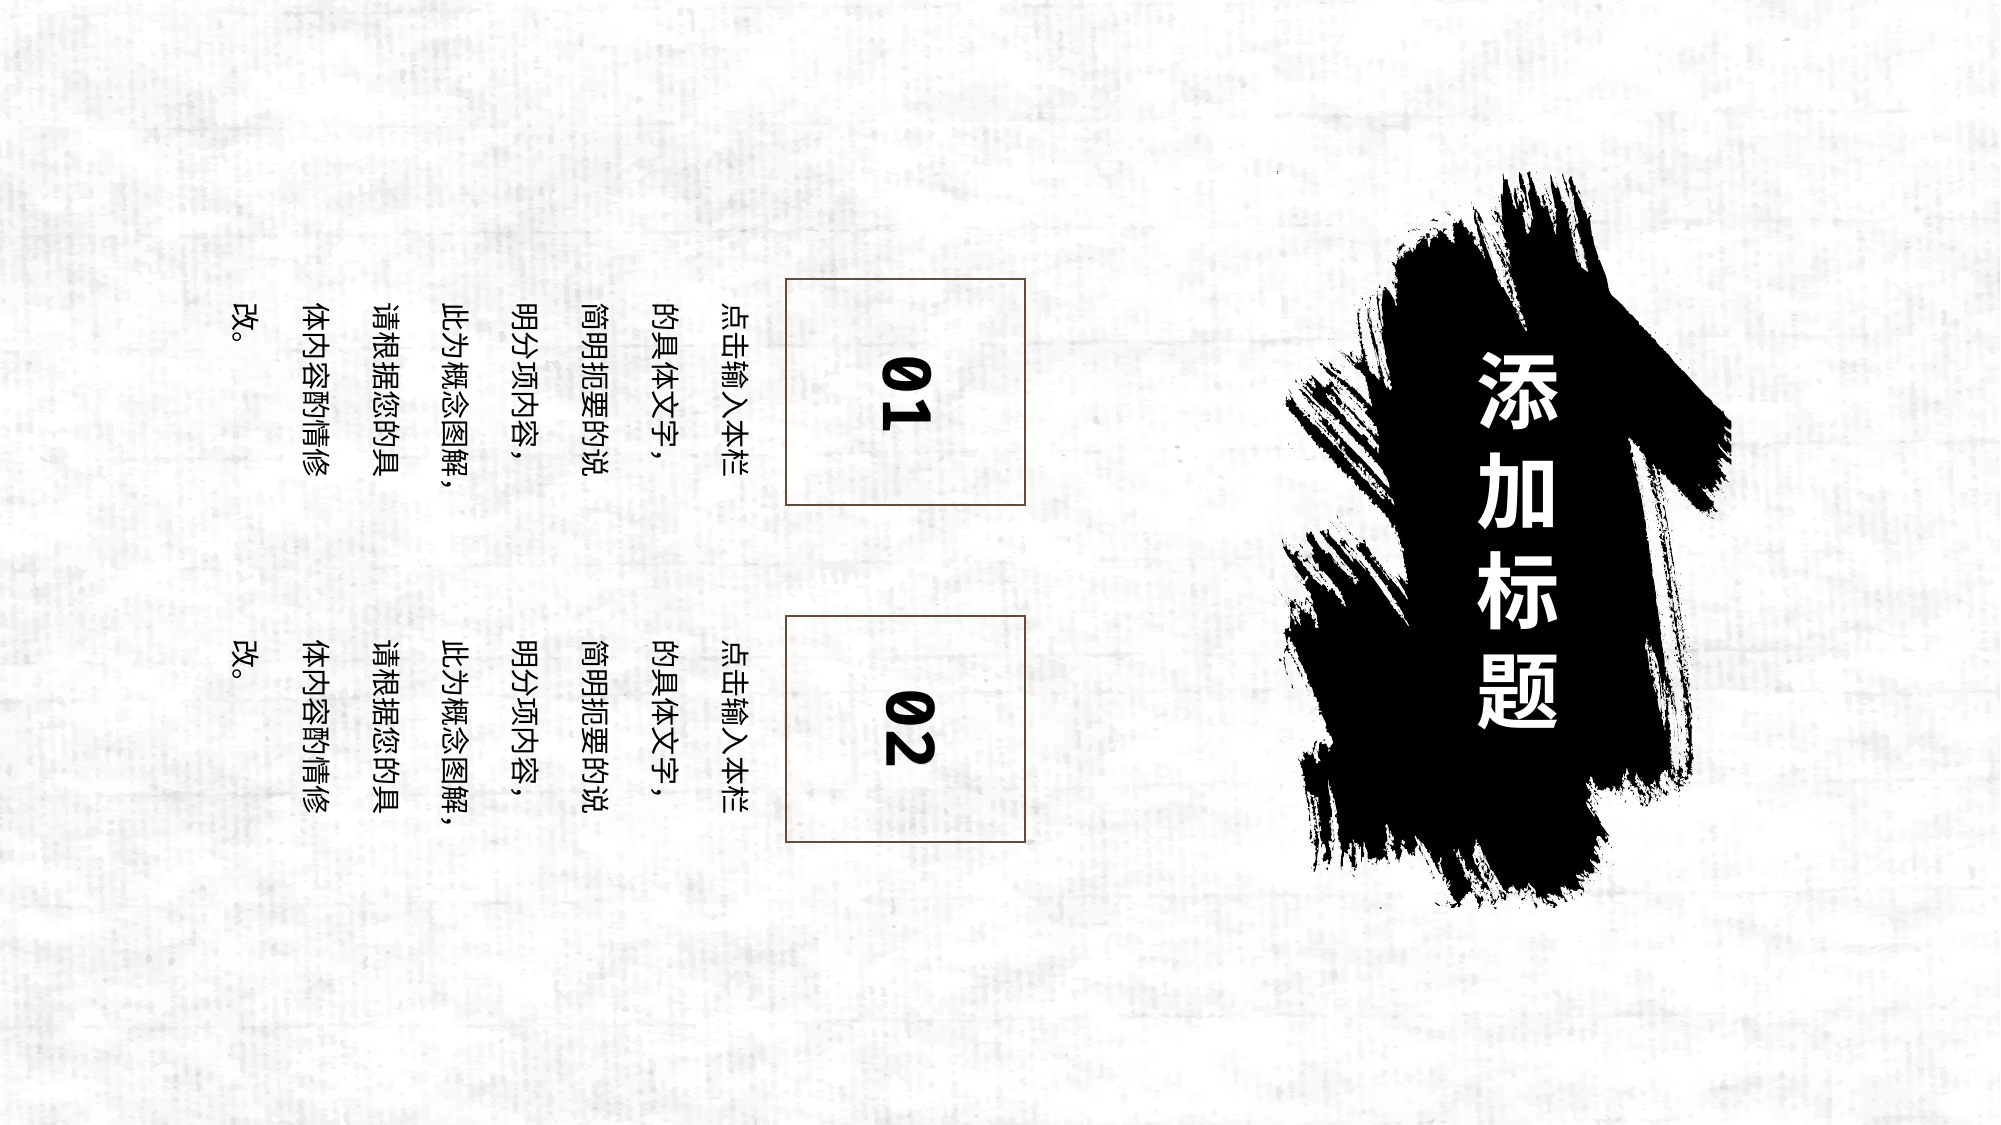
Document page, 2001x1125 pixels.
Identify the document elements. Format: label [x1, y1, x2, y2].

picture [0, 0, 2000, 1125]
text_box [785, 615, 1025, 843]
text_box [785, 278, 1025, 506]
